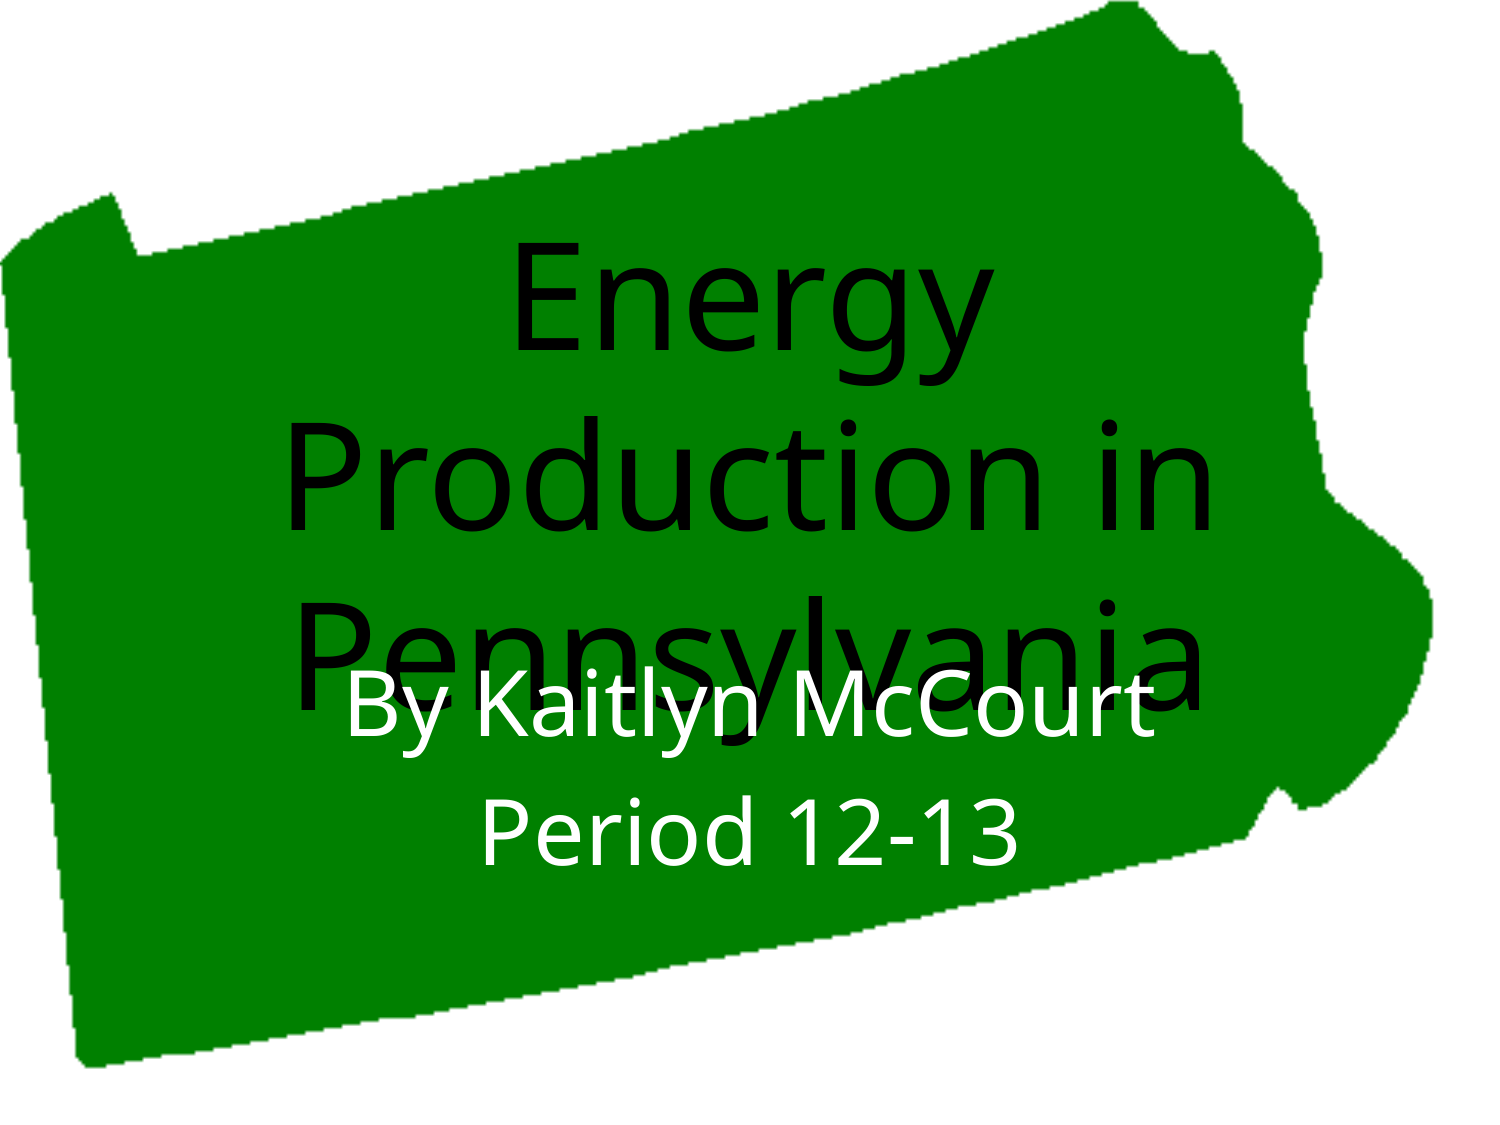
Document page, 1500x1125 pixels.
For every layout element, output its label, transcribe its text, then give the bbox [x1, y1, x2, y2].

subtitle By Kaitlyn McCourt Period 12-13 [225, 637, 1275, 925]
picture [0, 0, 1500, 1125]
title Energy Production in Pennsylvania [112, 349, 1388, 591]
